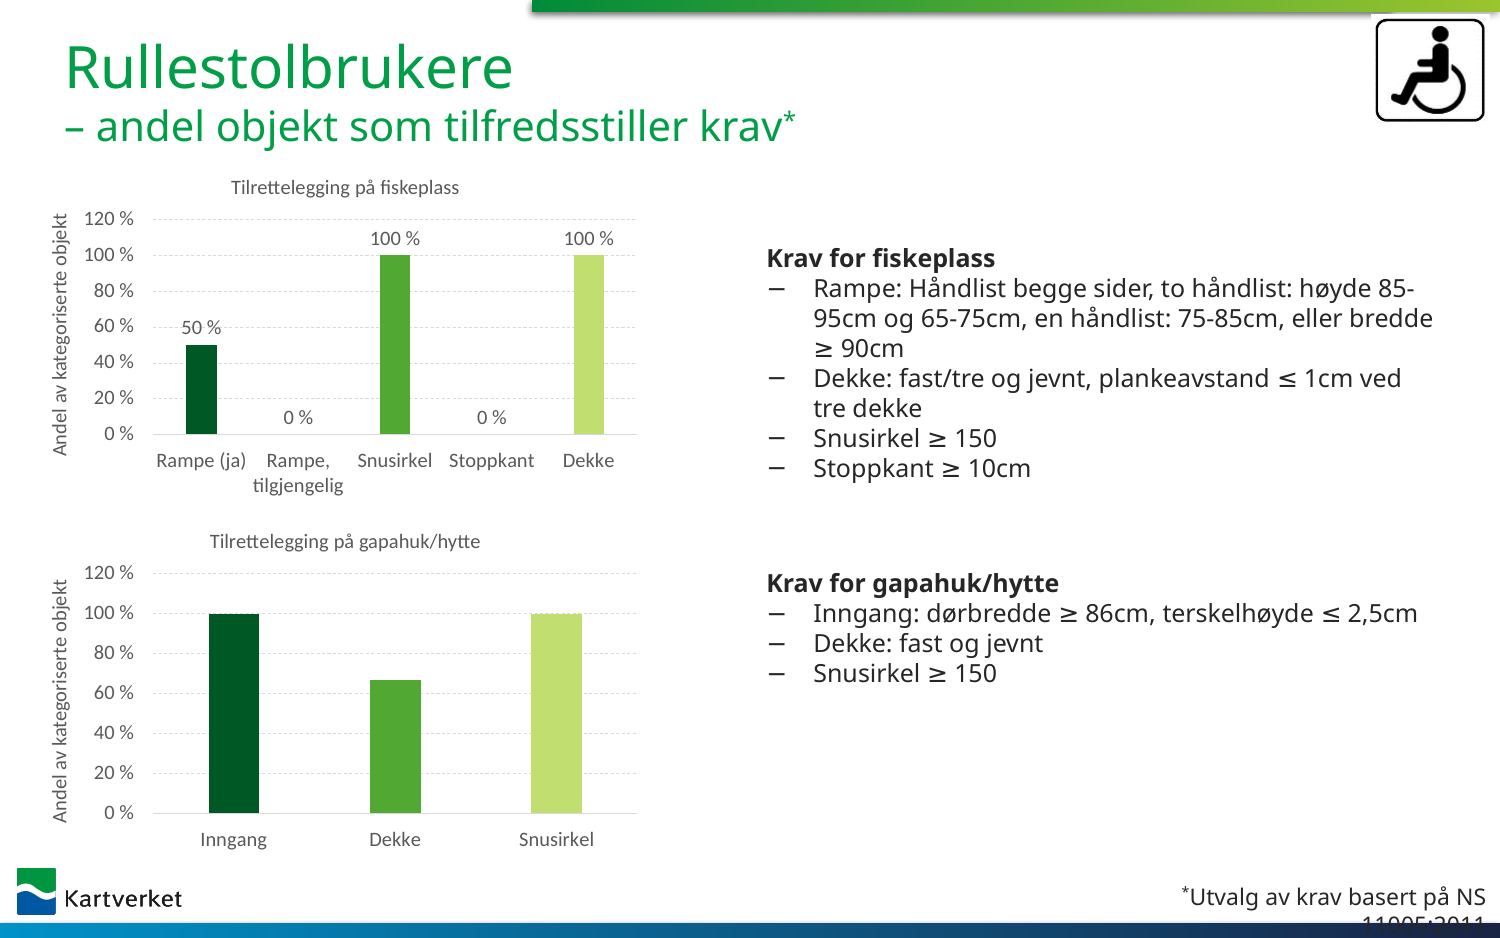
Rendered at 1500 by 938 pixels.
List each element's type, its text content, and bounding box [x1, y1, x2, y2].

text_box *Utvalg av krav basert på NS 11005:2011 [1068, 873, 1500, 938]
picture [1371, 13, 1491, 127]
picture [41, 520, 650, 859]
text_box Krav for fiskeplass Rampe: Håndlist begge sider, to håndlist: høyde 85-95cm og 65-75cm, en håndlist: 75-85cm, eller bredde ≥ 90cm Dekke: fast/tre og jevnt, plankeavstand ≤ 1cm ved tre dekke Snusirkel ≥ 150 Stoppkant ≥ 10cm [751, 235, 1452, 490]
text_box Krav for gapahuk/hytte Inngang: dørbredde ≥ 86cm, terskelhøyde ≤ 2,5cm Dekke: fast og jevnt Snusirkel ≥ 150 [751, 560, 1452, 695]
picture [41, 166, 650, 505]
text_box Rullestolbrukere – andel objekt som tilfredsstiller krav* [49, 29, 1431, 158]
